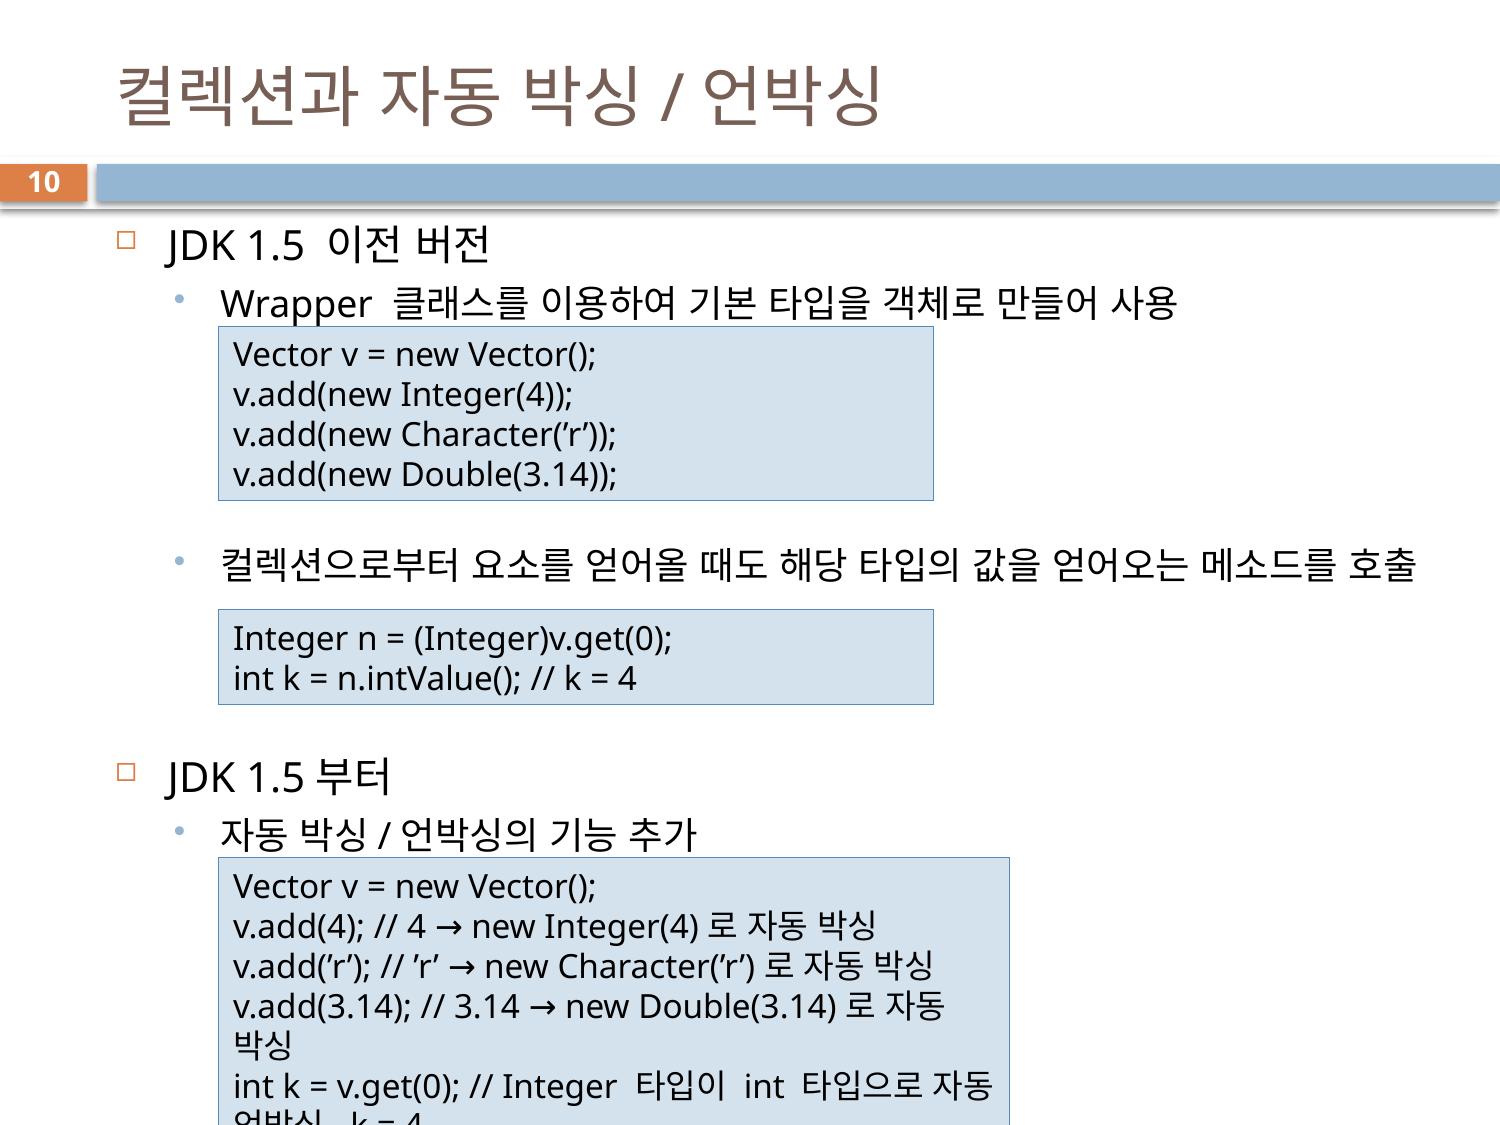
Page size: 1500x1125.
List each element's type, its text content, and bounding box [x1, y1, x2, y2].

slide_number 10 [0, 162, 88, 203]
text_box Vector v = new Vector(); v.add(4); // 4 → new Integer(4)로 자동 박싱 v.add(’r’); // ’r’ → new Character(’r’)로 자동 박싱 v.add(3.14); // 3.14 → new Double(3.14)로 자동 박싱 int k = v.get(0); // Integer 타입이 int 타입으로 자동 언박싱, k = 4 [218, 857, 1010, 1125]
title 컬렉션과 자동 박싱/언박싱 [100, 37, 1438, 153]
list JDK 1.5 이전 버전 Wrapper 클래스를 이용하여 기본 타입을 객체로 만들어 사용 컬렉션으로부터 요소를 얻어올 때도 해당 타입의 값을 얻어오는 메소드를 호출 JDK 1.5부터 자동 박싱/언박싱의 기능 추가 [100, 210, 1438, 1079]
text_box Vector v = new Vector(); v.add(new Integer(4)); v.add(new Character(’r’)); v.add(new Double(3.14)); [218, 326, 934, 501]
text_box Integer n = (Integer)v.get(0); int k = n.intValue(); // k = 4 [218, 609, 934, 705]
